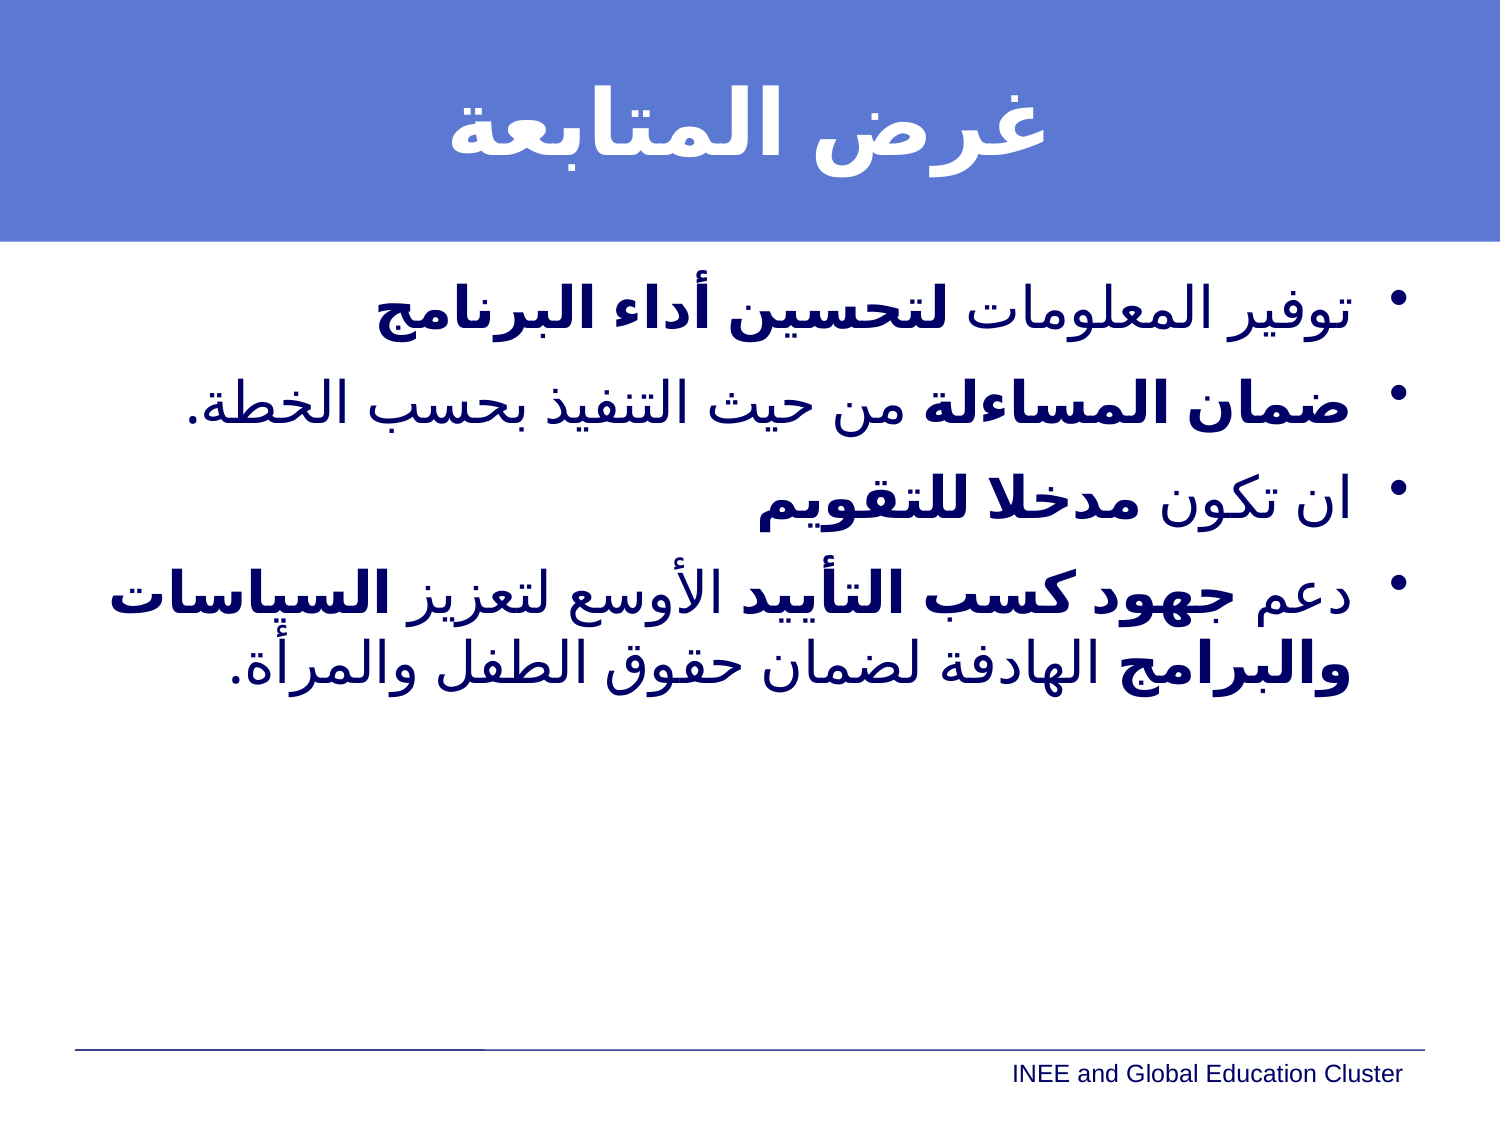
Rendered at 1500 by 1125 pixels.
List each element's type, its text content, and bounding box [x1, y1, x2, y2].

list توفير المعلومات لتحسين أداء البرنامج ضمان المساءلة من حيث التنفيذ بحسب الخطة. ان تكون مدخلا للتقويم دعم جهود كسب التأييد الأوسع لتعزيز السياسات والبرامج الهادفة لضمان حقوق الطفل والمرأة. [74, 262, 1426, 1006]
title غرض المتابعة [74, 24, 1426, 213]
footer INEE and Global Education Cluster [75, 1049, 1427, 1103]
